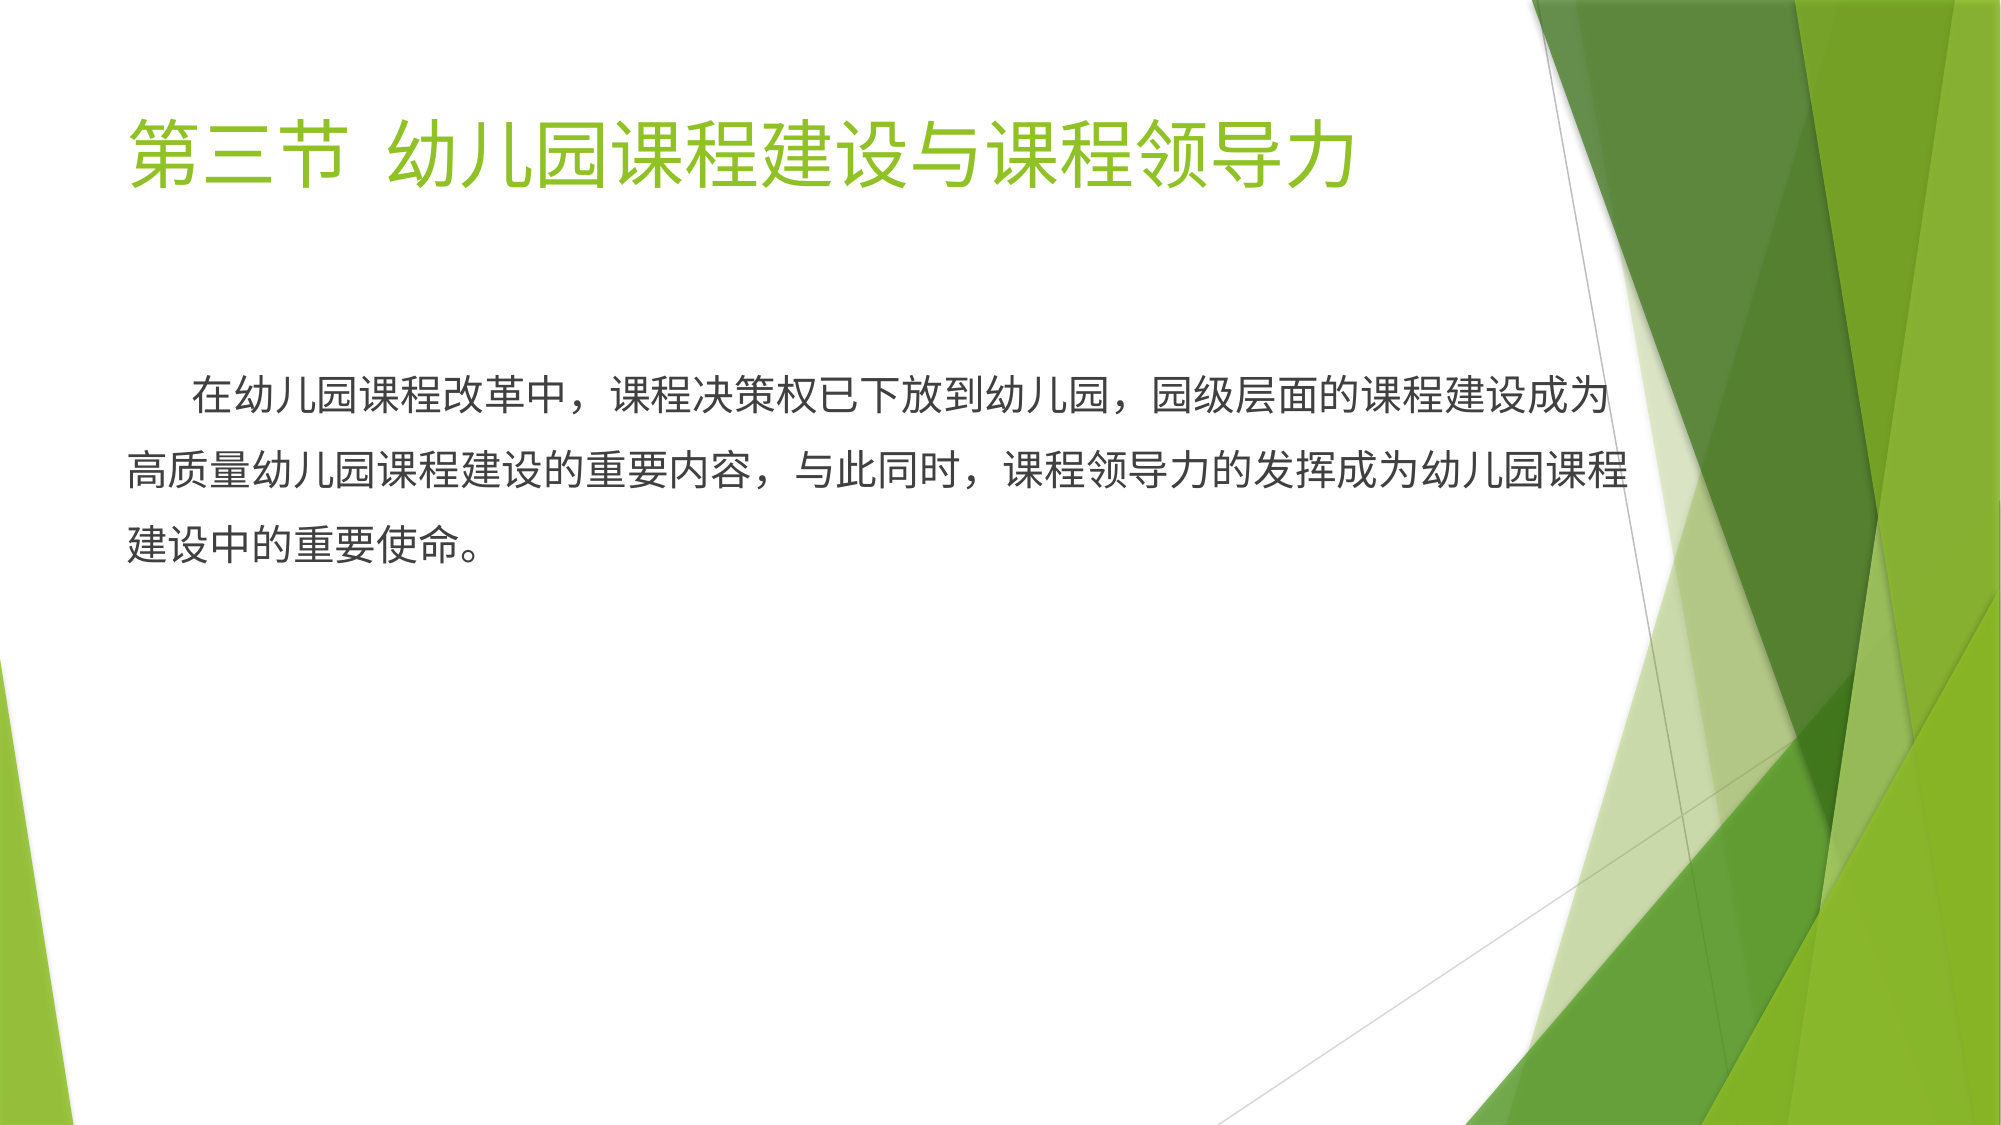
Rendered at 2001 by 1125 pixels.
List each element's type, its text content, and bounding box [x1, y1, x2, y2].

list 在幼儿园课程改革中，课程决策权已下放到幼儿园，园级层面的课程建设成为高质量幼儿园课程建设的重要内容，与此同时，课程领导力的发挥成为幼儿园课程建设中的重要使命。 [111, 336, 1657, 553]
title 第三节 幼儿园课程建设与课程领导力 [111, 99, 1522, 317]
